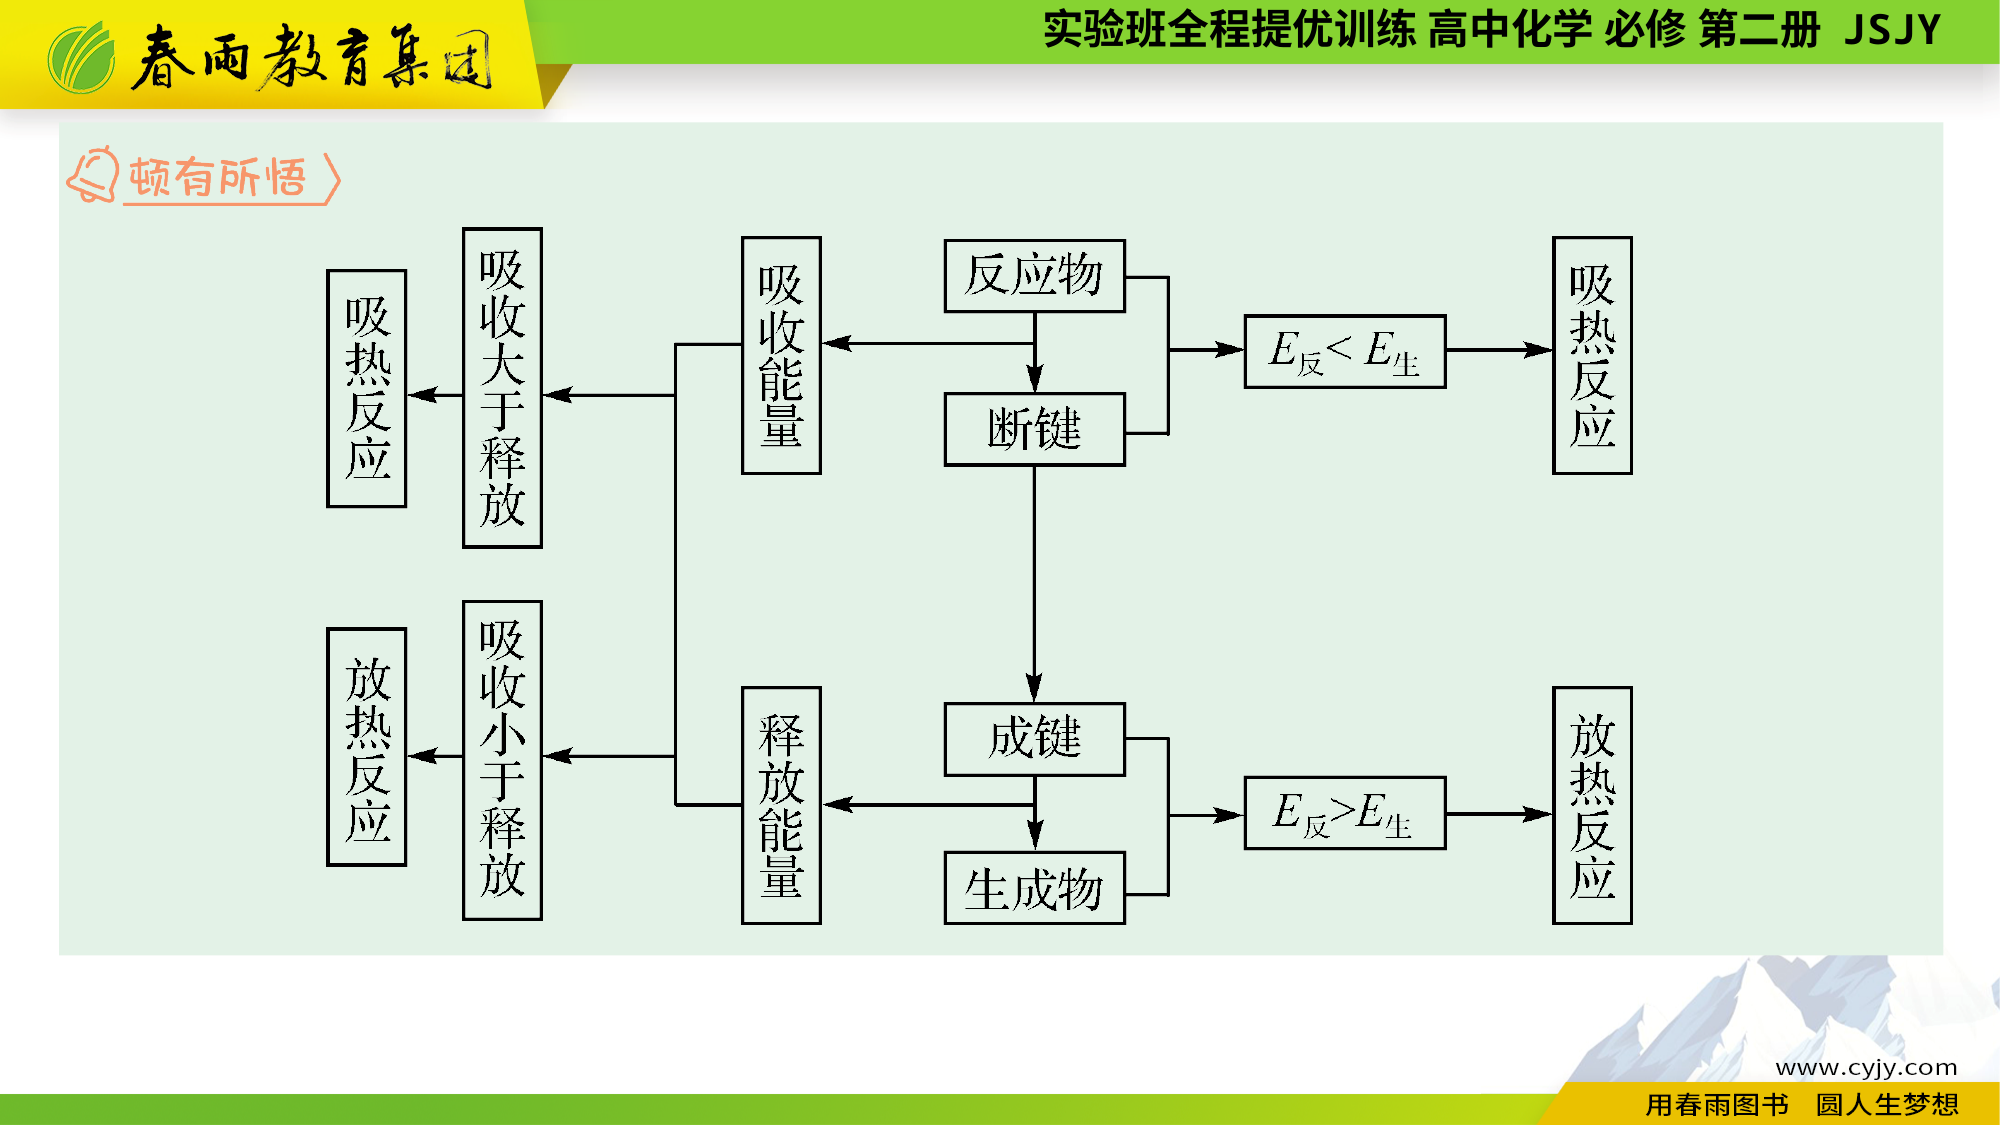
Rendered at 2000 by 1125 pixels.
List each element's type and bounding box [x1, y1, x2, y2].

picture [0, 0, 2000, 1125]
list [59, 122, 1944, 956]
